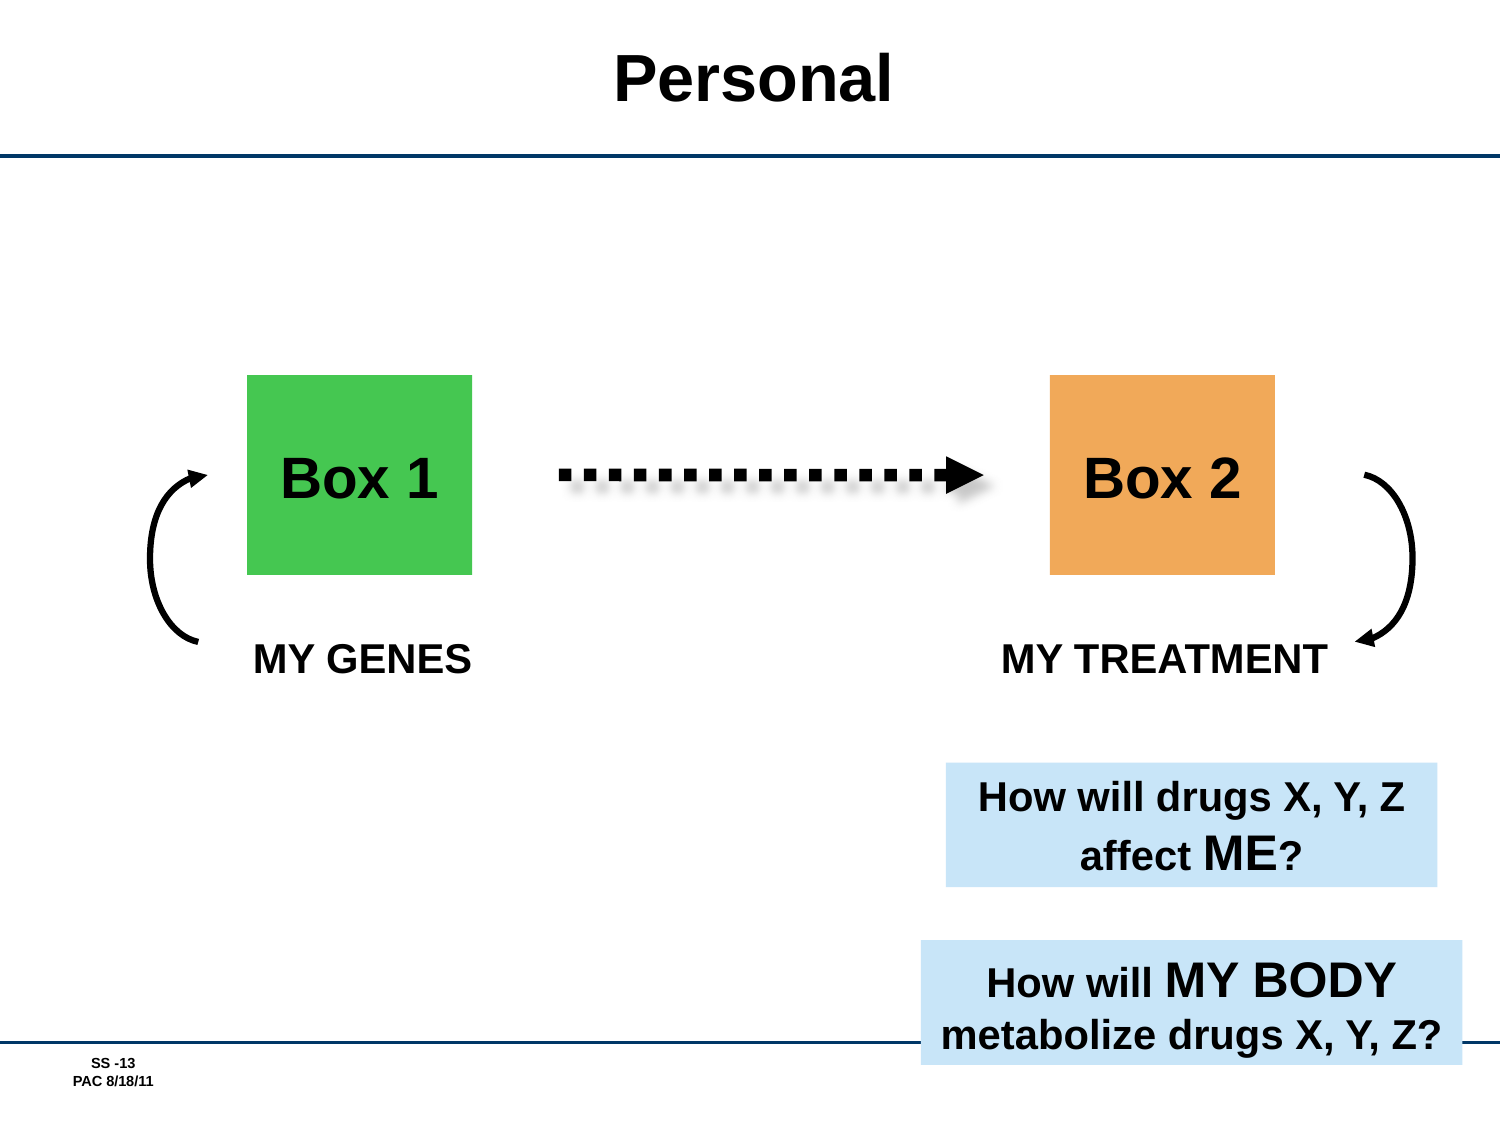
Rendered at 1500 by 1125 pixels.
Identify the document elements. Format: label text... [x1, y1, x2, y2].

text_box MY GENES [238, 624, 488, 690]
text_box How will MY BODY metabolize drugs X, Y, Z? [920, 940, 1463, 1065]
text_box How will drugs X, Y, Z affect ME? [945, 762, 1438, 888]
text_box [983, 474, 1413, 691]
text_box Box 1 [247, 375, 473, 575]
title Personal [134, 32, 1374, 134]
text_box [149, 470, 208, 643]
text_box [558, 374, 1276, 576]
